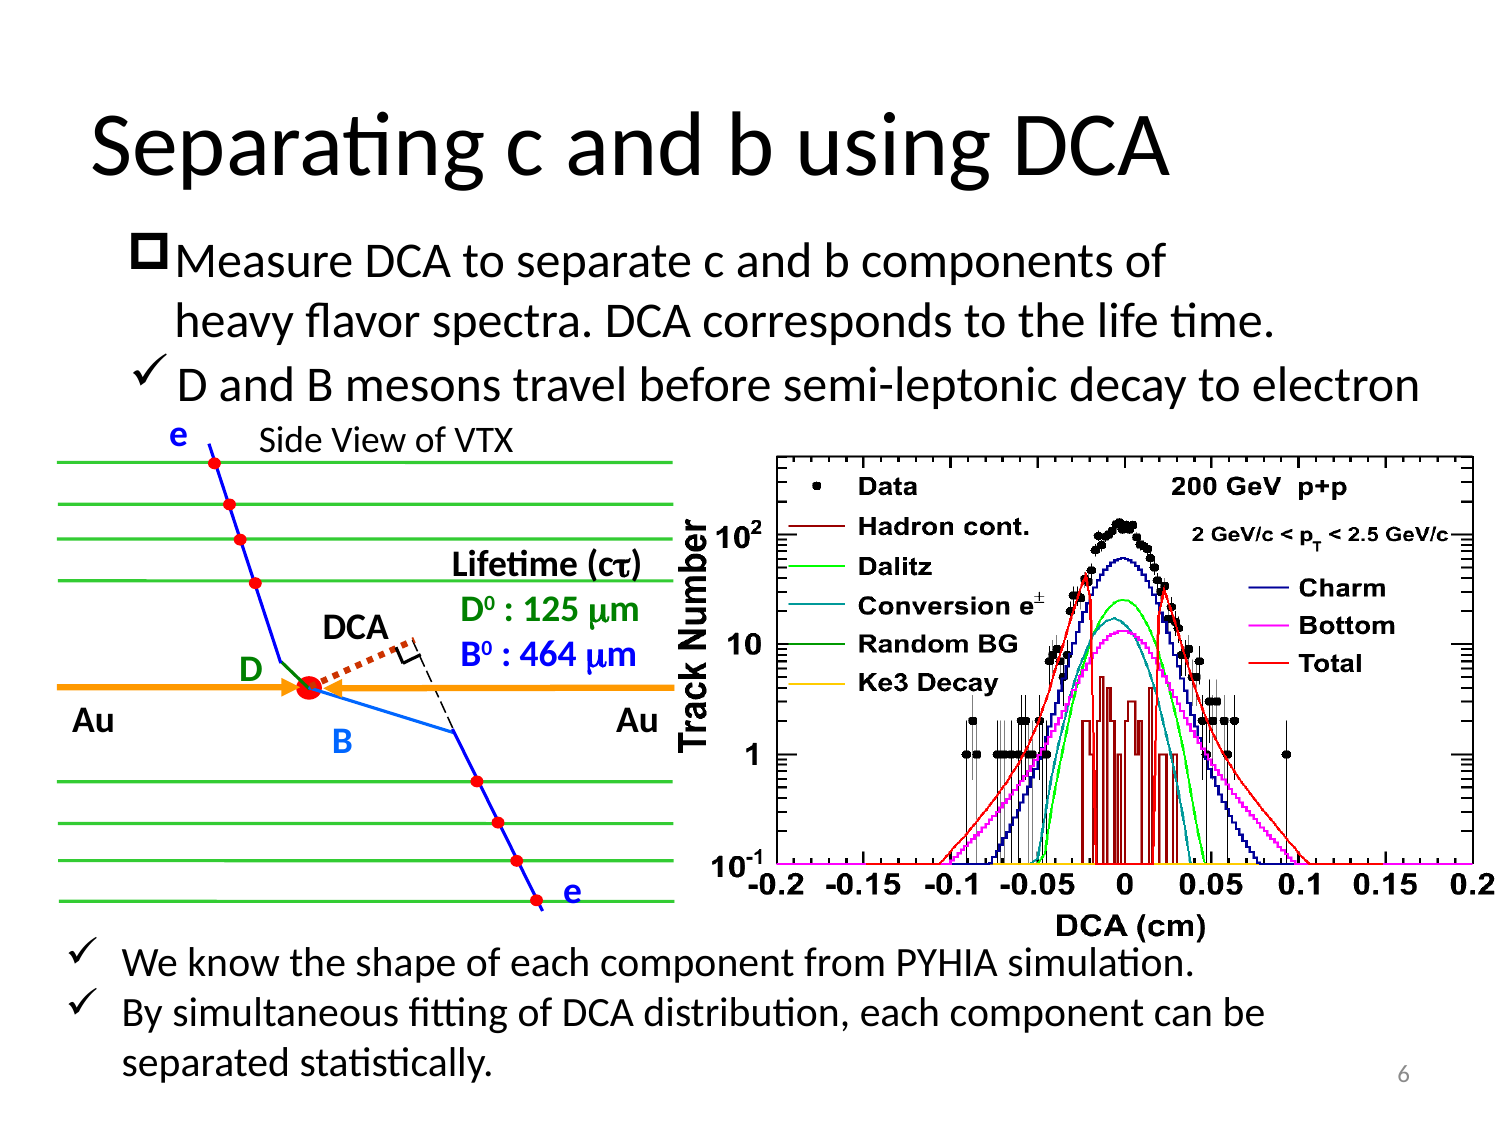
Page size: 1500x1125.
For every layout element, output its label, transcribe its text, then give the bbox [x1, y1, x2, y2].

text_box D and B mesons travel before semi-leptonic decay to electron [115, 343, 1500, 410]
title Separating c and b using DCA [75, 45, 1425, 233]
slide_number 6 [1074, 1042, 1425, 1103]
text_box We know the shape of each component from PYHIA simulation. By simultaneous fitting of DCA distribution, each component can be separated statistically. [50, 927, 1443, 1093]
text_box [56, 401, 675, 914]
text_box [674, 411, 1500, 943]
text_box Measure DCA to separate c and b components of heavy flavor spectra. DCA corresponds to the life time. [112, 220, 1313, 355]
